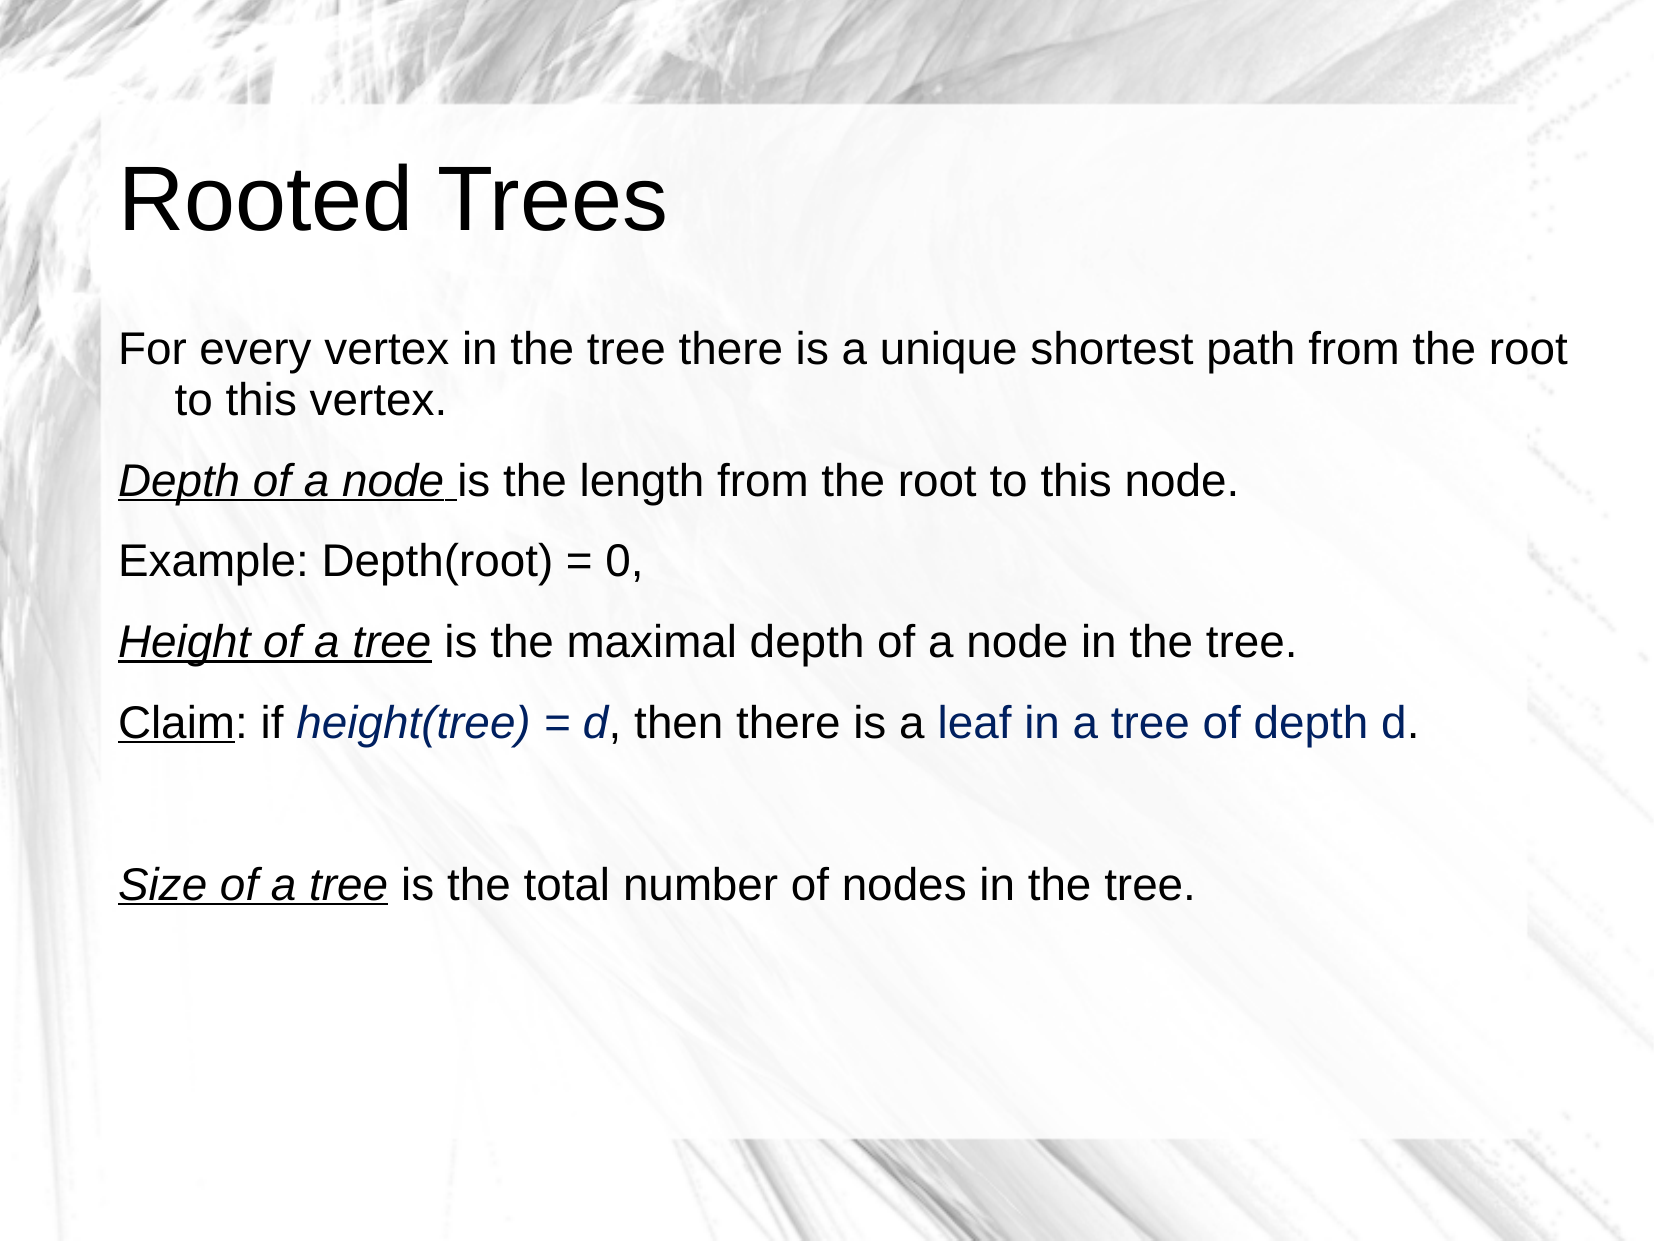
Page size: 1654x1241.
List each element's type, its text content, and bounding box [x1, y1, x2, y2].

picture [0, 0, 1654, 1241]
title Rooted Trees [118, 93, 1506, 299]
list For every vertex in the tree there is a unique shortest path from the root to this vertex. Depth of a node is the length from the root to this node. Example: Depth(root) = 0, Height of a tree is the maximal depth of a node in the tree. Claim: if height(tree) = d, then there is a leaf in a tree of depth d. Size of a tree is the total number of nodes in the tree. [118, 319, 1571, 1109]
